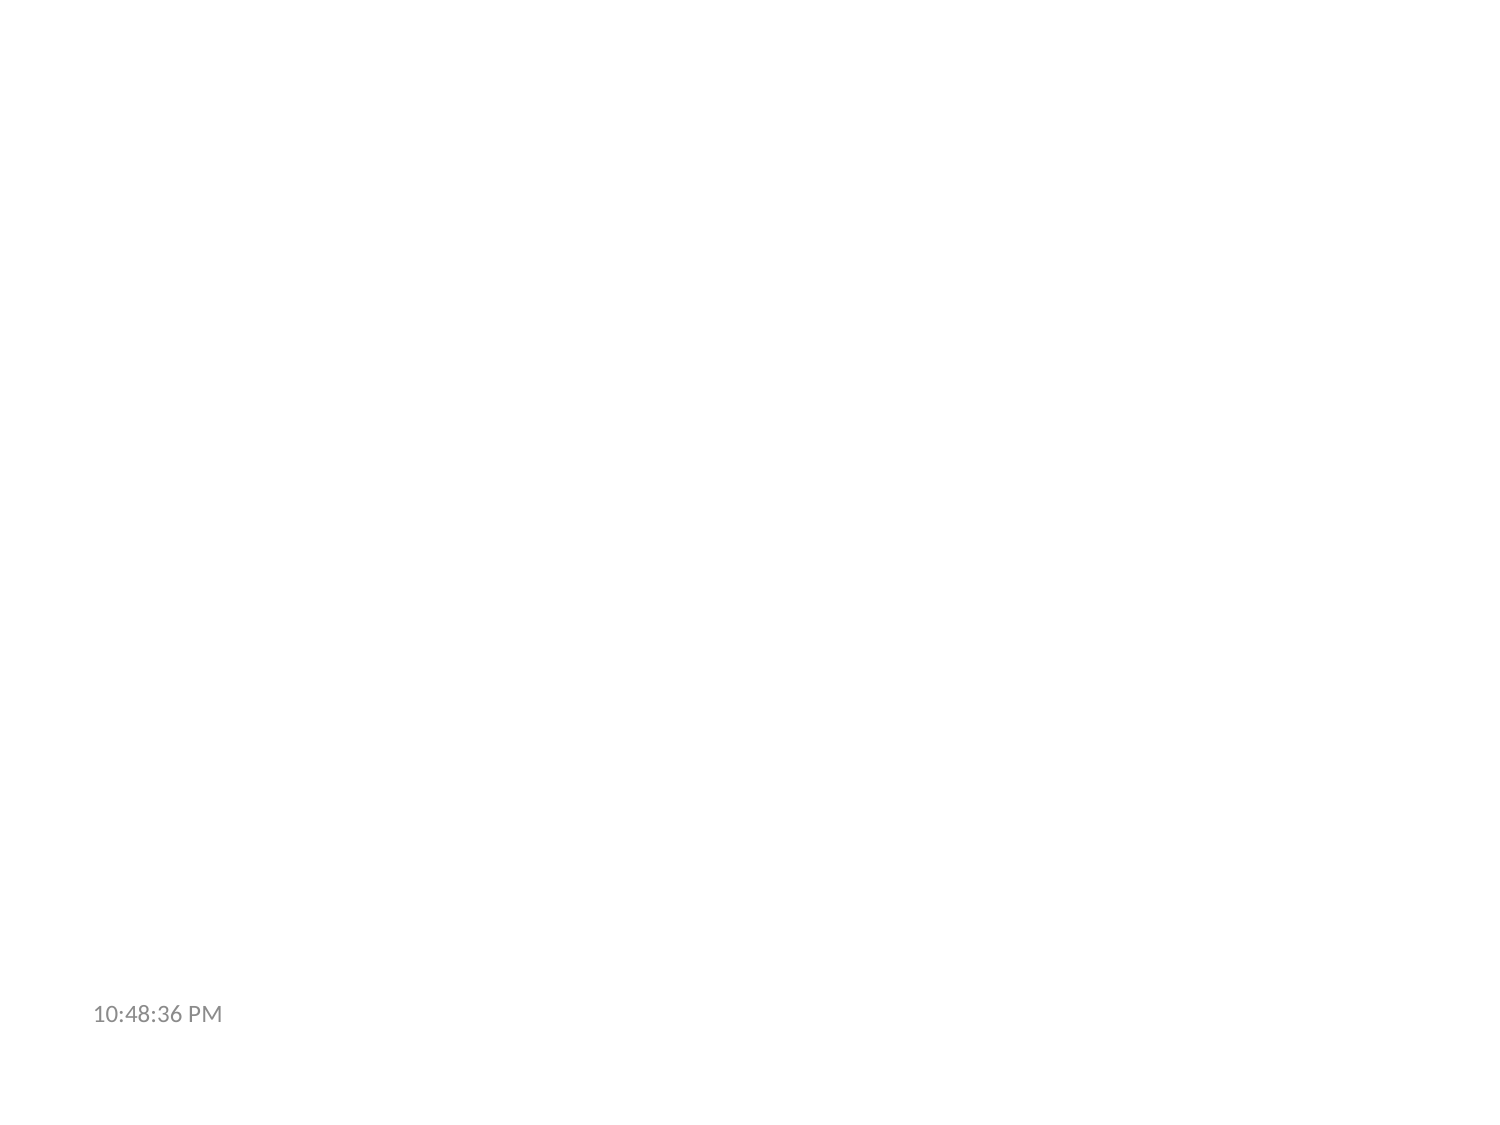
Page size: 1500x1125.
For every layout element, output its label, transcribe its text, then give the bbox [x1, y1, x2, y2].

text_box 3:35:09 PM [77, 982, 428, 1043]
